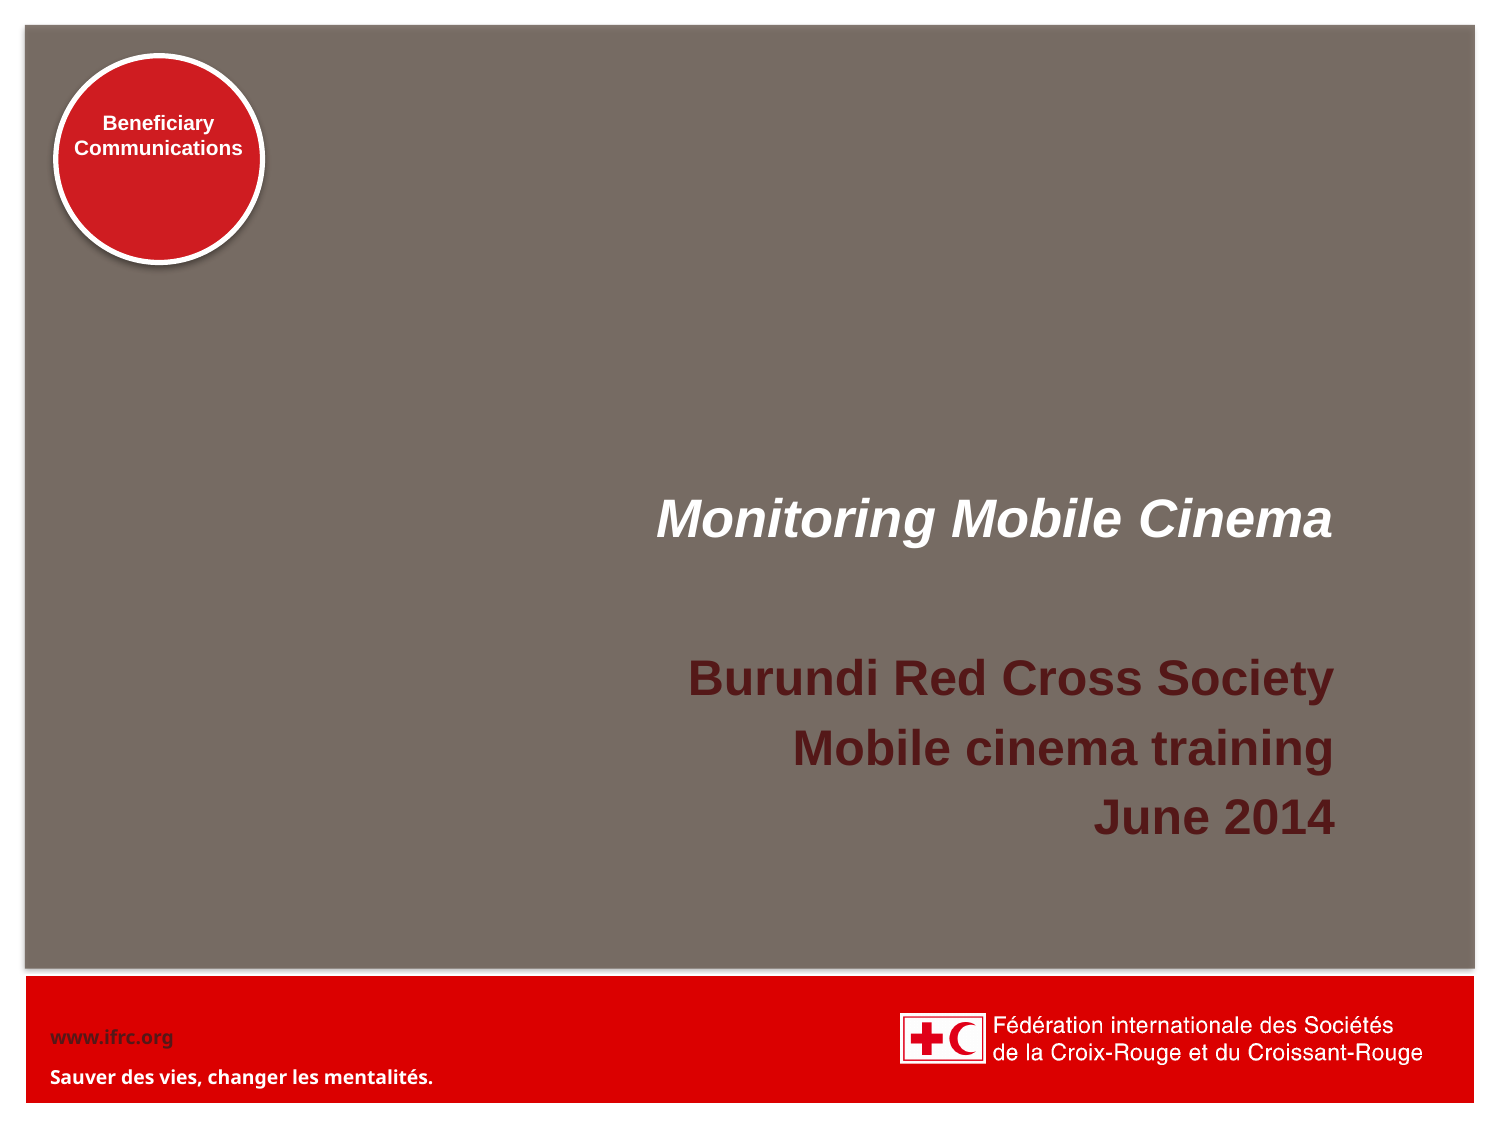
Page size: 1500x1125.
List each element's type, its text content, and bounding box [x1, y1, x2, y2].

subtitle Burundi Red Cross Society Mobile cinema training June 2014 [111, 637, 1351, 926]
picture [900, 1013, 1422, 1065]
text_box [100, 125, 207, 186]
title Monitoring Mobile Cinema [123, 462, 1351, 569]
